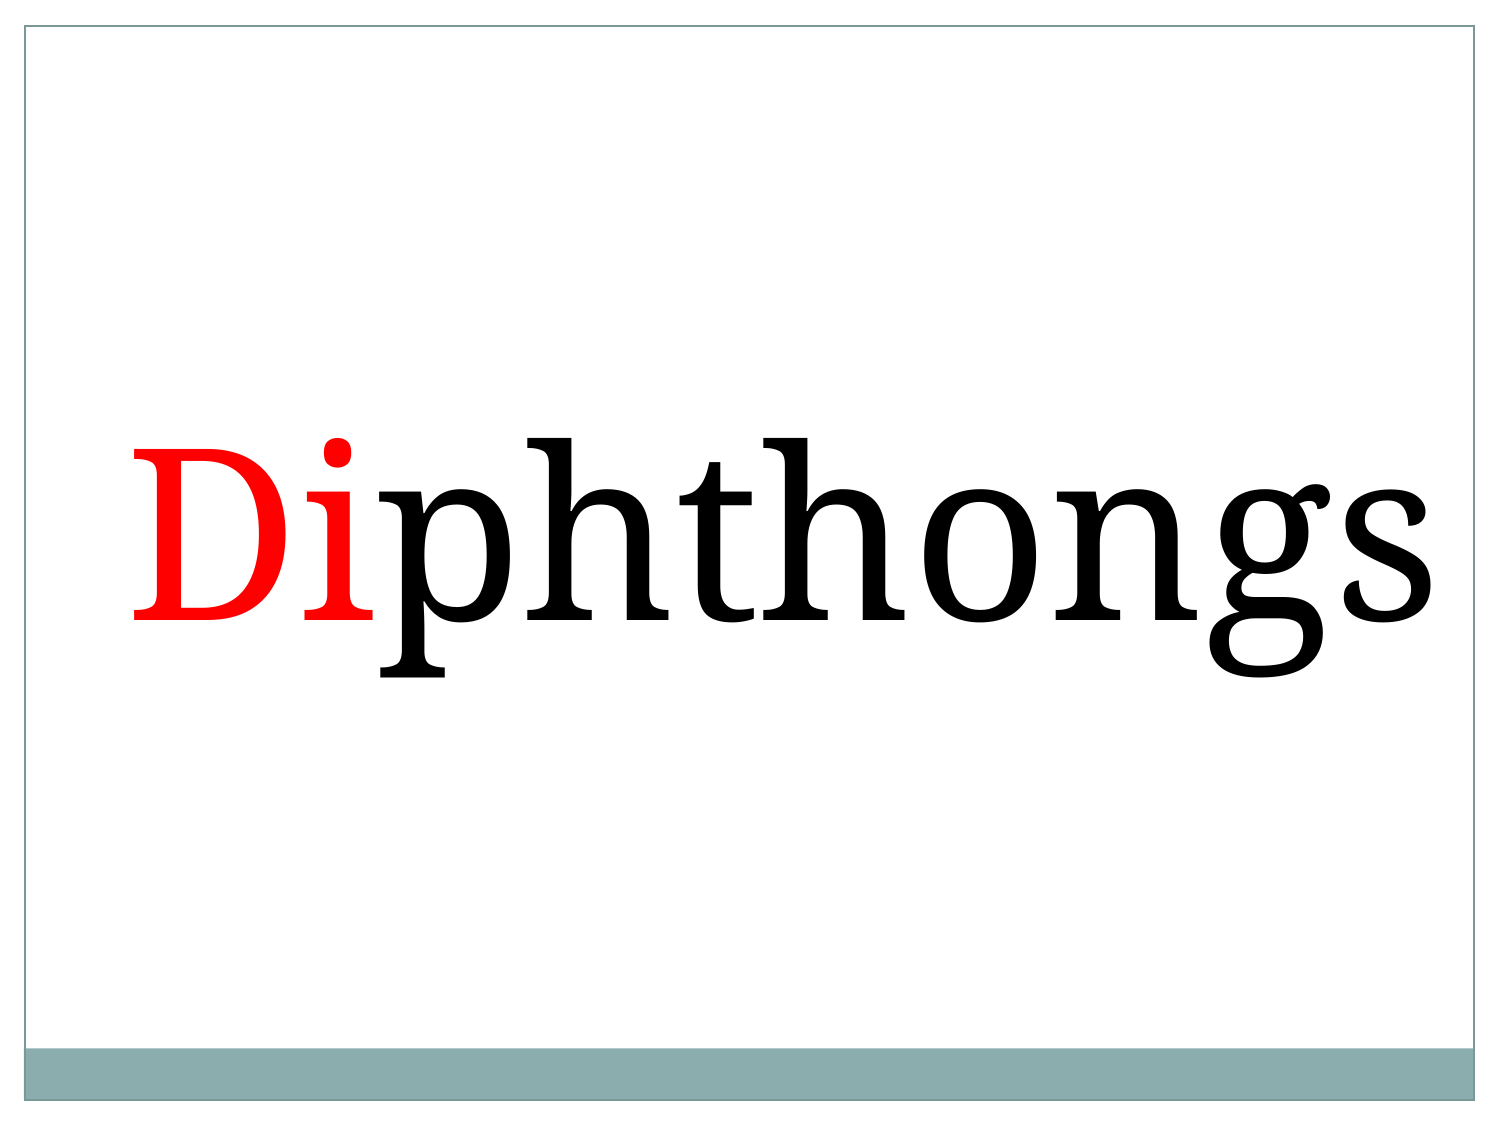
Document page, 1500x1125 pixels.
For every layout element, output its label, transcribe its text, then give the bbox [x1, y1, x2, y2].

text_box Diphthongs [110, 373, 1457, 676]
